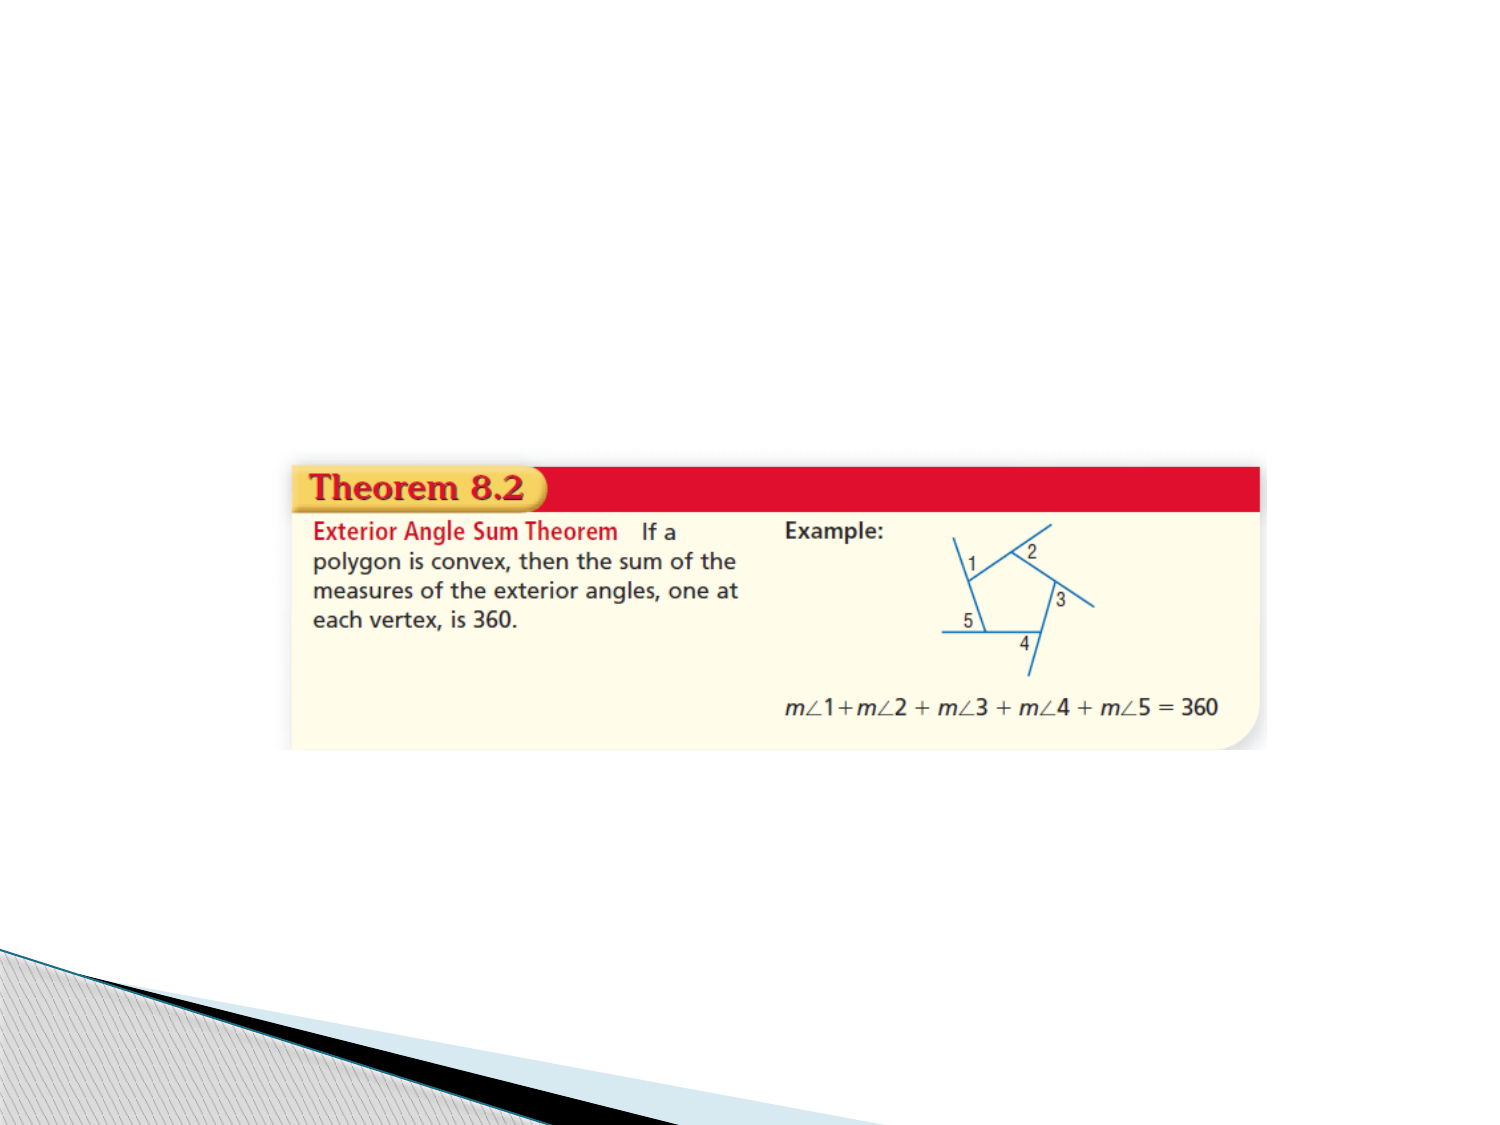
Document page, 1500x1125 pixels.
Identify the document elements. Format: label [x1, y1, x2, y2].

list [262, 437, 1268, 751]
